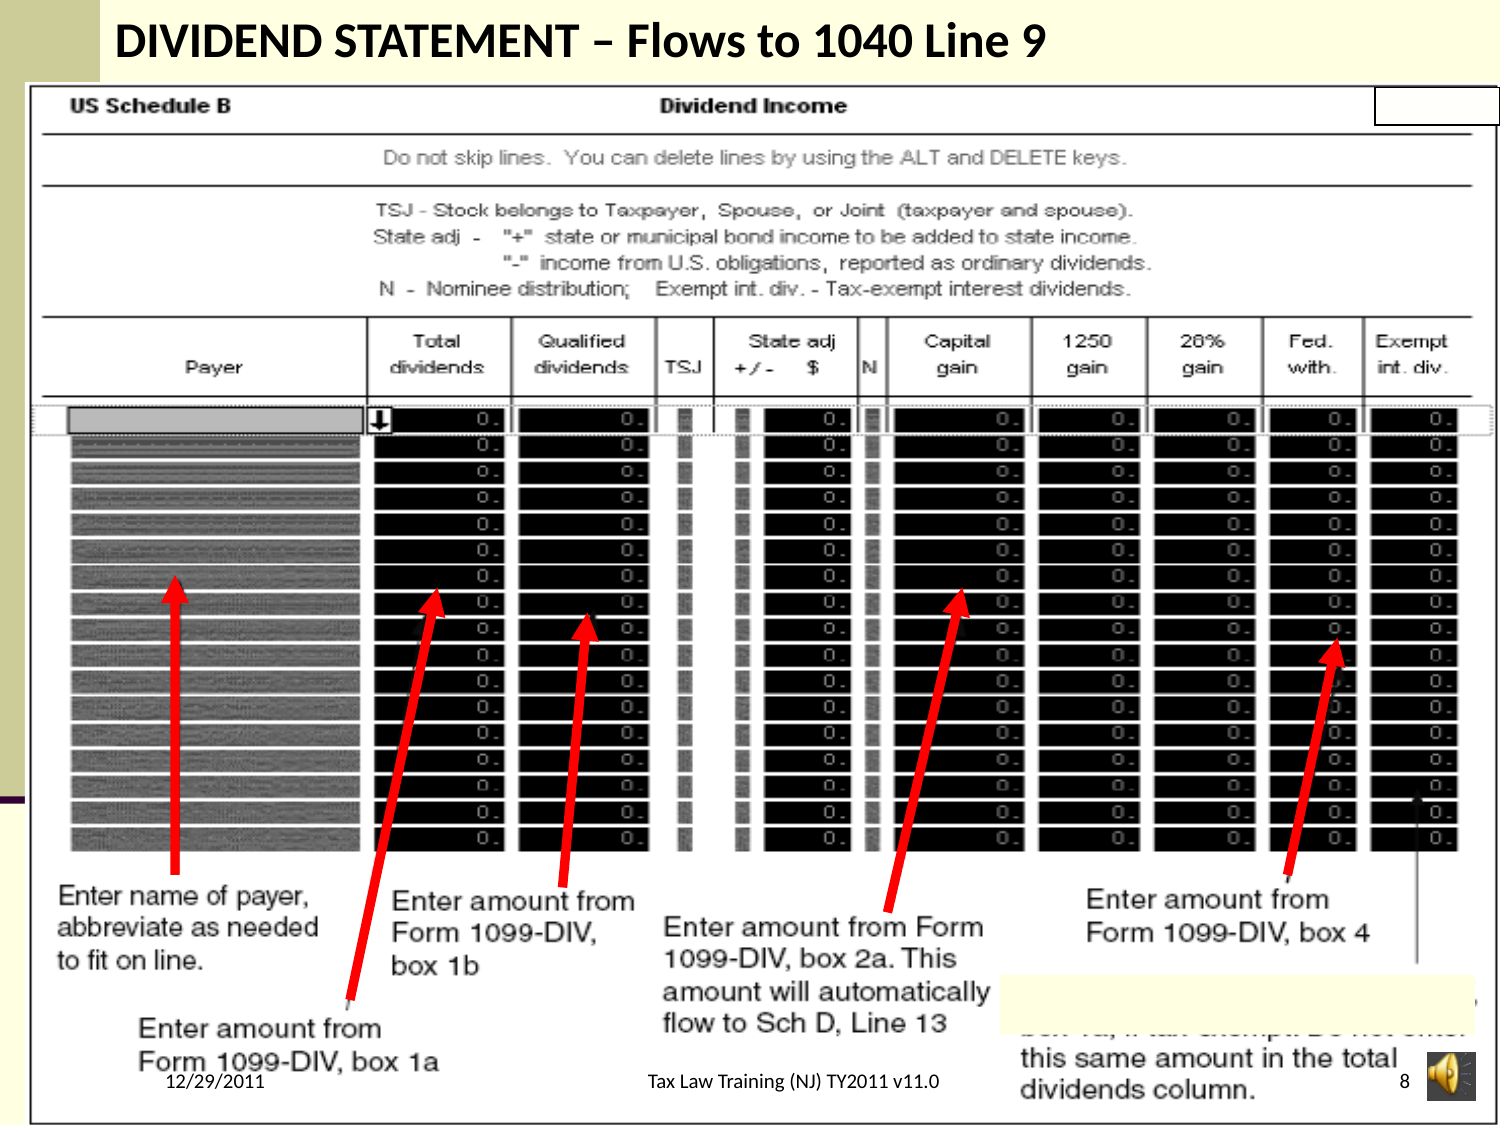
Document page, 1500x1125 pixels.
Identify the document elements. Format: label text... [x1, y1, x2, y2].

text_box DIVIDEND STATEMENT – Flows to 1040 Line 9 [99, 0, 1500, 75]
picture [24, 81, 1500, 1125]
